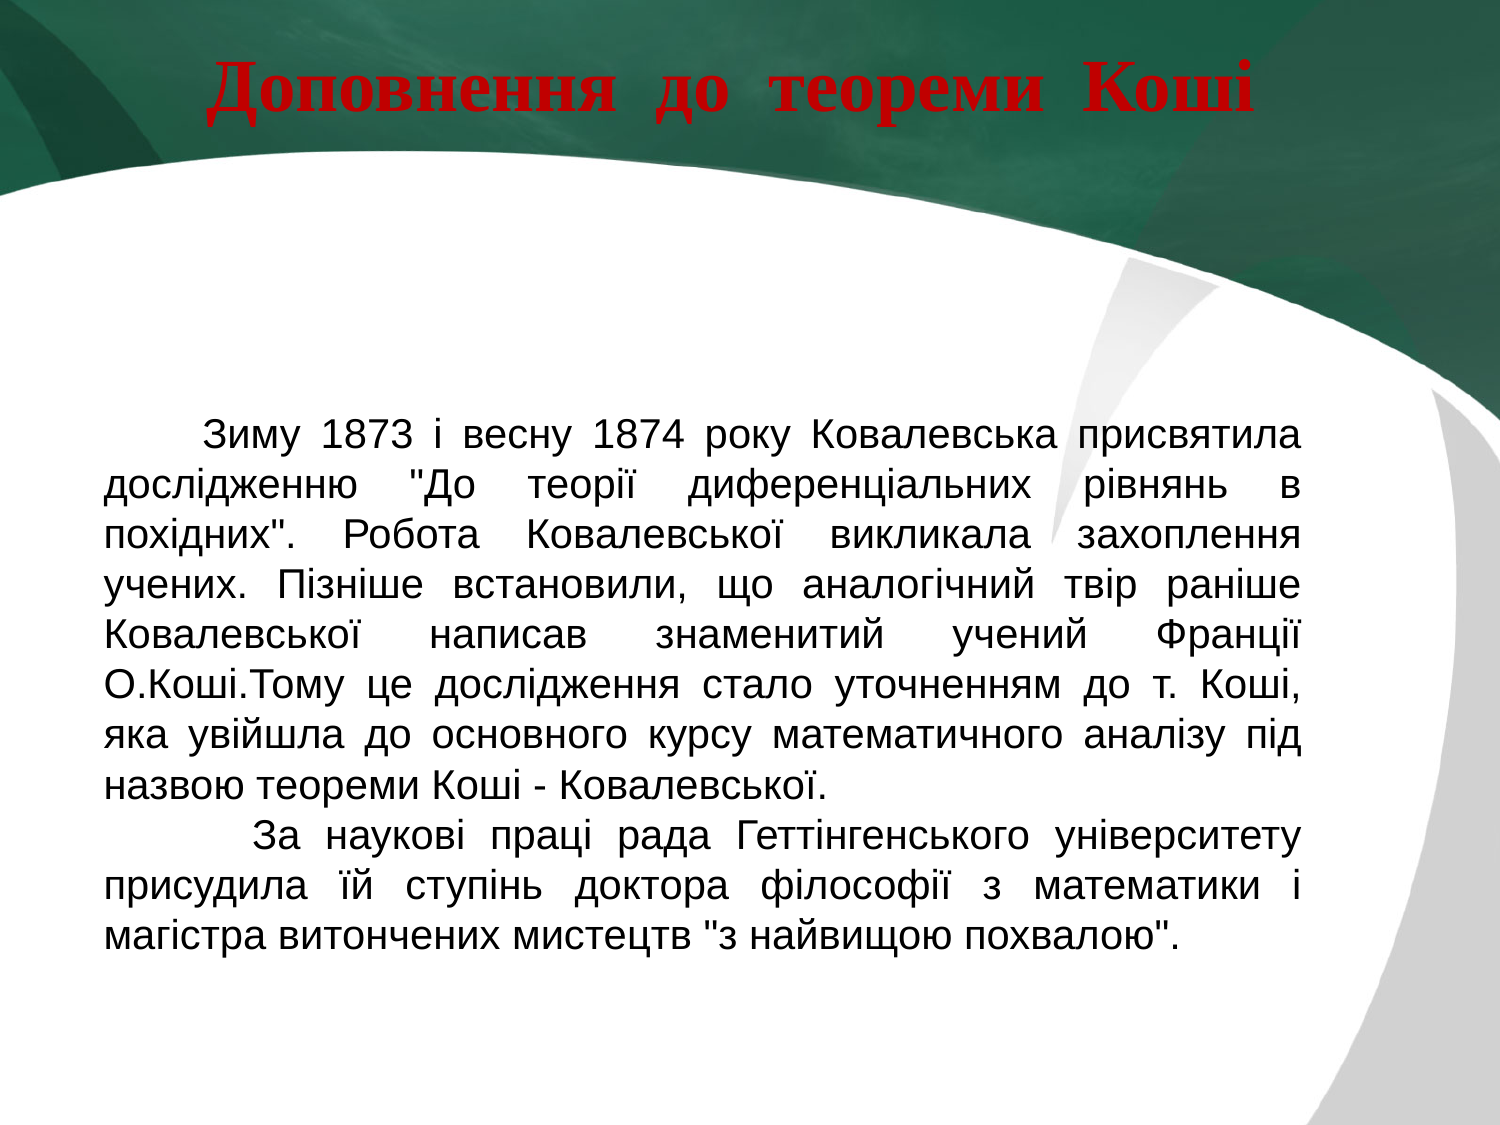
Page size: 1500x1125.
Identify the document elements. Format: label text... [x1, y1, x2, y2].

title Доповнення до теореми Коші [0, 0, 1500, 163]
text_box [64, 572, 1055, 627]
picture [0, 163, 1500, 1125]
text_box Зиму 1873 і весну 1874 року Ковалевська присвятила дослідженню "До теорії диференціальних рівнянь в похідних". Робота Ковалевської викликала захоплення учених. Пізніше встановили, що аналогічний твір раніше Ковалевської написав знаменитий учений Франції О.Коші.Тому це дослідження стало уточненням до т. Коші, яка увійшла до основного курсу математичного аналізу під назвою теореми Коші - Ковалевської. За наукові праці рада Геттінгенського університету присудила їй ступінь доктора філософії з математики і магістра витончених мистецтв "з найвищою похвалою". [88, 399, 1317, 965]
